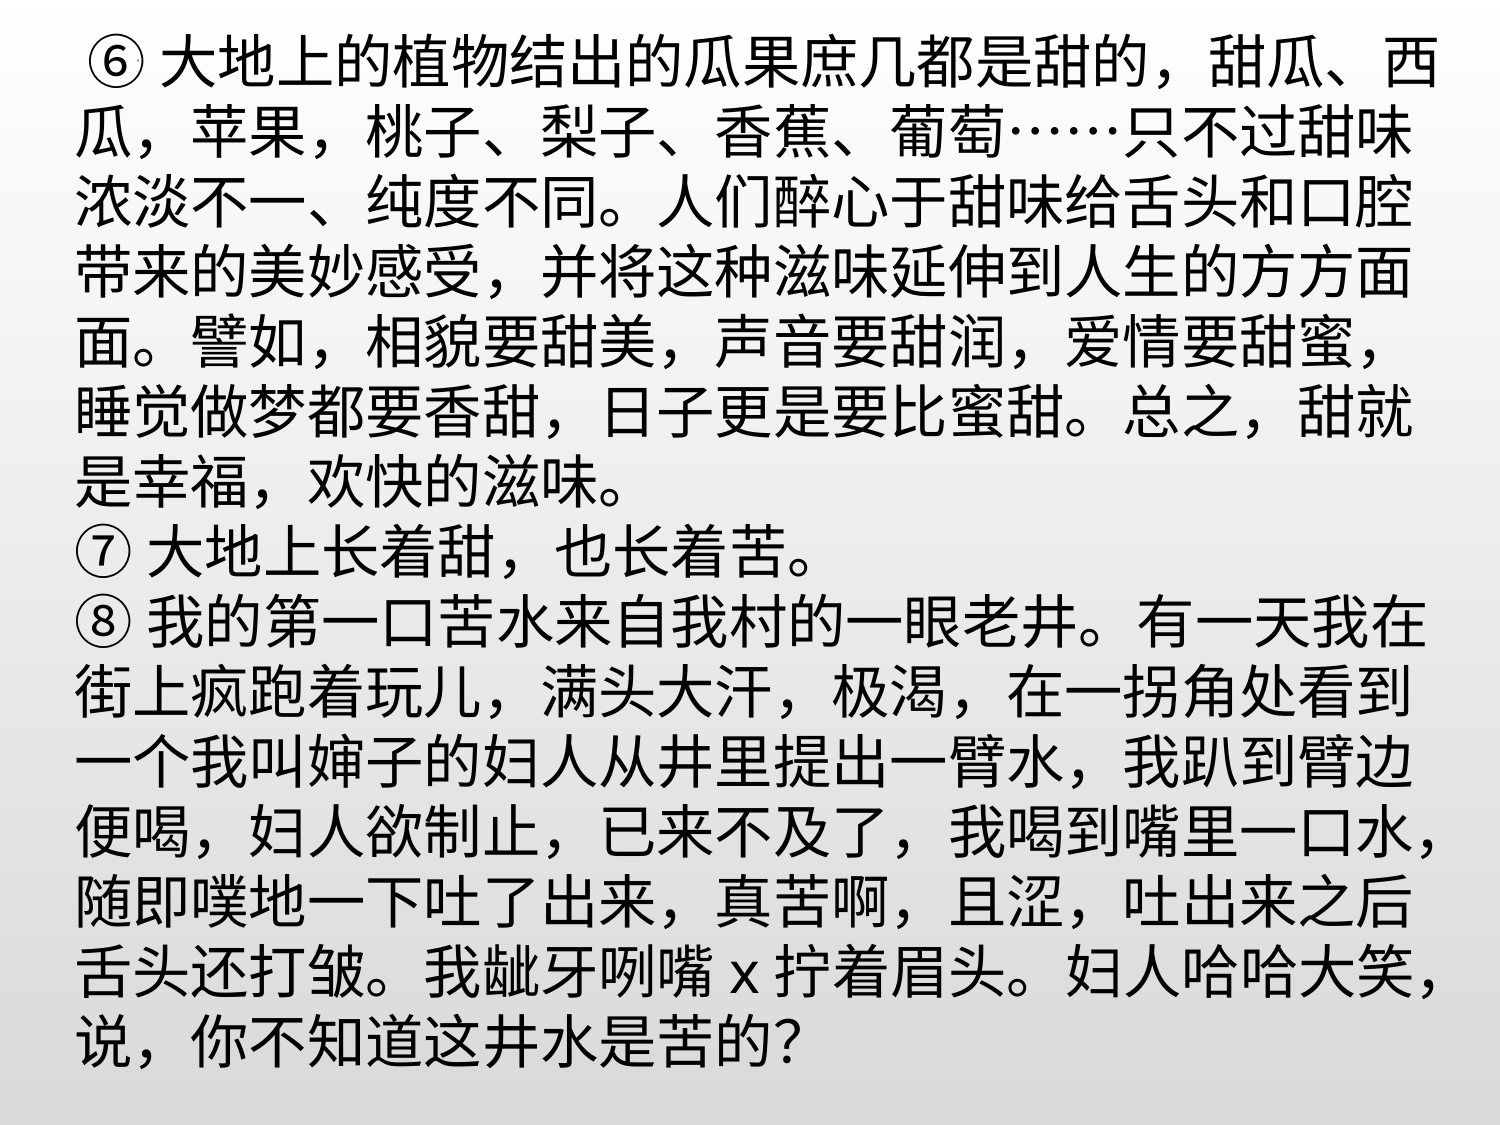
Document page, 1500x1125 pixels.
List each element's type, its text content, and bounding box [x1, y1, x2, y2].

text_box ⑥大地上的植物结出的瓜果庶几都是甜的，甜瓜、西瓜，苹果，桃子、梨子、香蕉、葡萄……只不过甜味浓淡不一、纯度不同。人们醉心于甜味给舌头和口腔带来的美妙感受，并将这种滋味延伸到人生的方方面面。譬如，相貌要甜美，声音要甜润，爱情要甜蜜，睡觉做梦都要香甜，日子更是要比蜜甜。总之，甜就是幸福，欢快的滋味。 ⑦大地上长着甜，也长着苦。 ⑧我的第一口苦水来自我村的一眼老井。有一天我在街上疯跑着玩儿，满头大汗，极渴，在一拐角处看到一个我叫婶子的妇人从井里提出一臂水，我趴到臂边便喝，妇人欲制止，已来不及了，我喝到嘴里一口水，随即噗地一下吐了出来，真苦啊，且涩，吐出来之后舌头还打皱。我龇牙咧嘴x拧着眉头。妇人哈哈大笑，说，你不知道这井水是苦的？ [59, 18, 1469, 1083]
